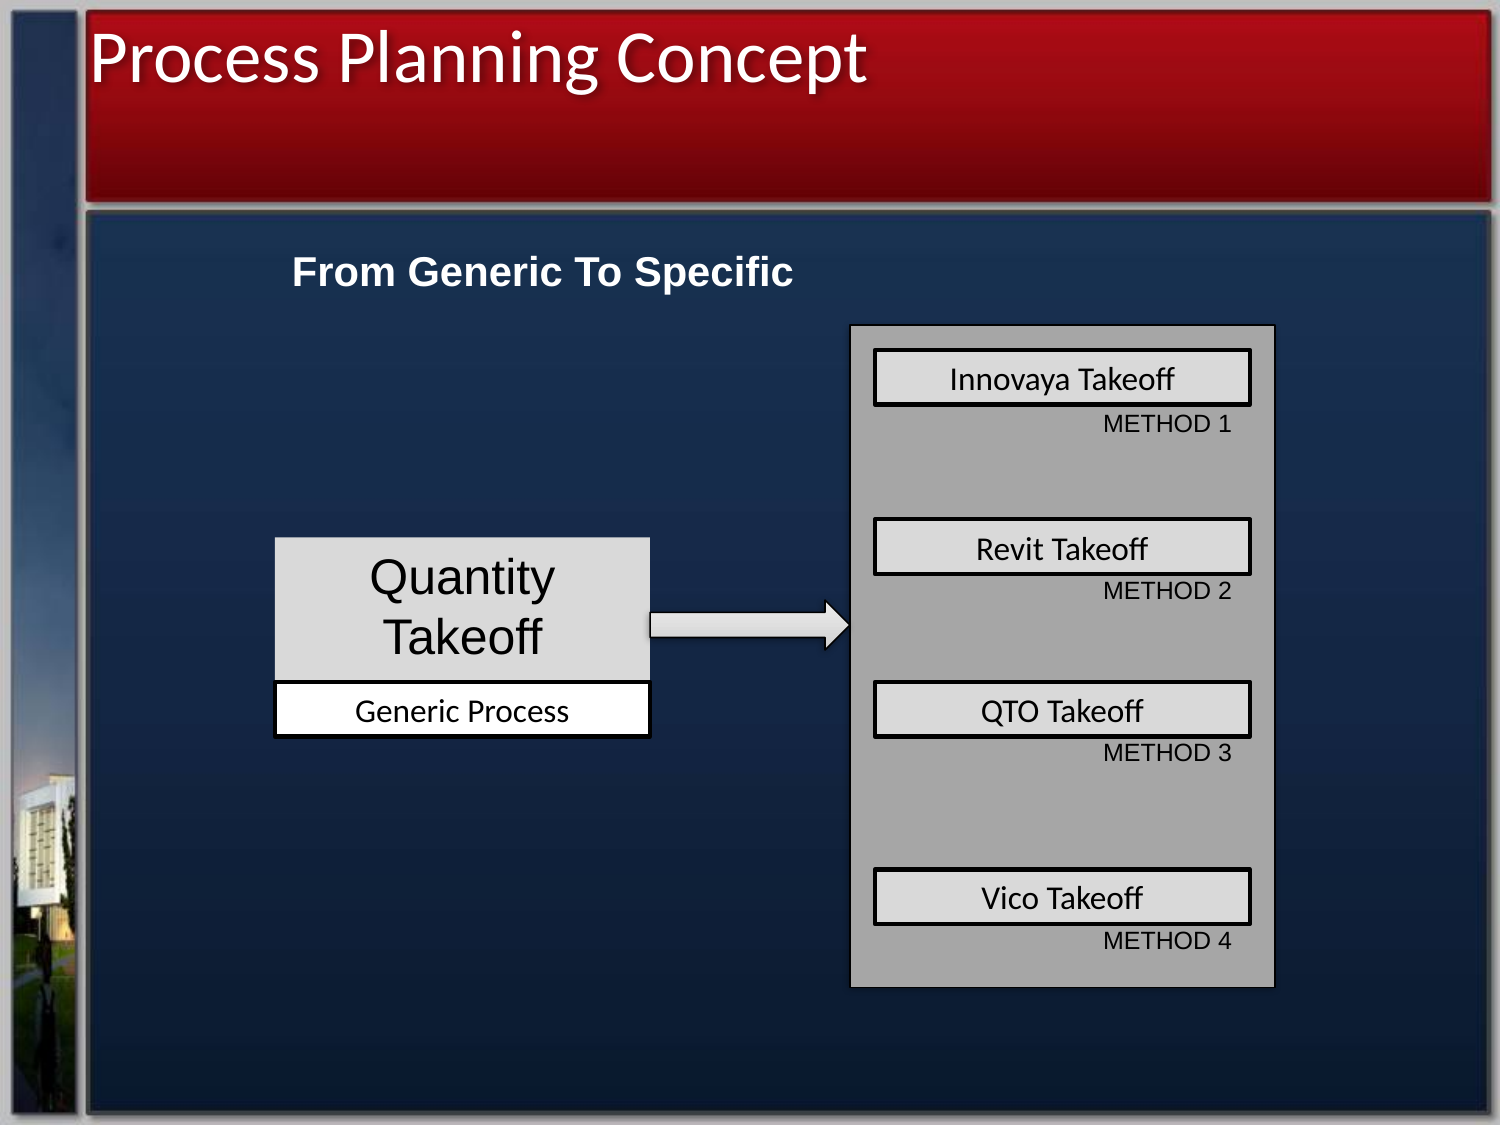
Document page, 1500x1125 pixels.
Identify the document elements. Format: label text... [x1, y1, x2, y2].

text_box Revit Takeoff [873, 517, 1252, 576]
text_box Innovaya Takeoff [873, 348, 1252, 407]
text_box QTO Takeoff [873, 680, 1252, 739]
text_box Process Planning Concept [74, 0, 1363, 105]
text_box METHOD 1 [1088, 399, 1248, 445]
text_box Quantity Takeoff [274, 537, 650, 680]
text_box [649, 599, 851, 651]
text_box From Generic To Specific [277, 237, 810, 303]
text_box [849, 324, 1276, 988]
text_box METHOD 3 [1088, 729, 1248, 775]
text_box Vico Takeoff [873, 867, 1252, 926]
text_box METHOD 2 [1088, 576, 1248, 612]
picture [0, 0, 1500, 1125]
text_box METHOD 4 [1088, 917, 1248, 962]
text_box Generic Process [273, 680, 652, 739]
